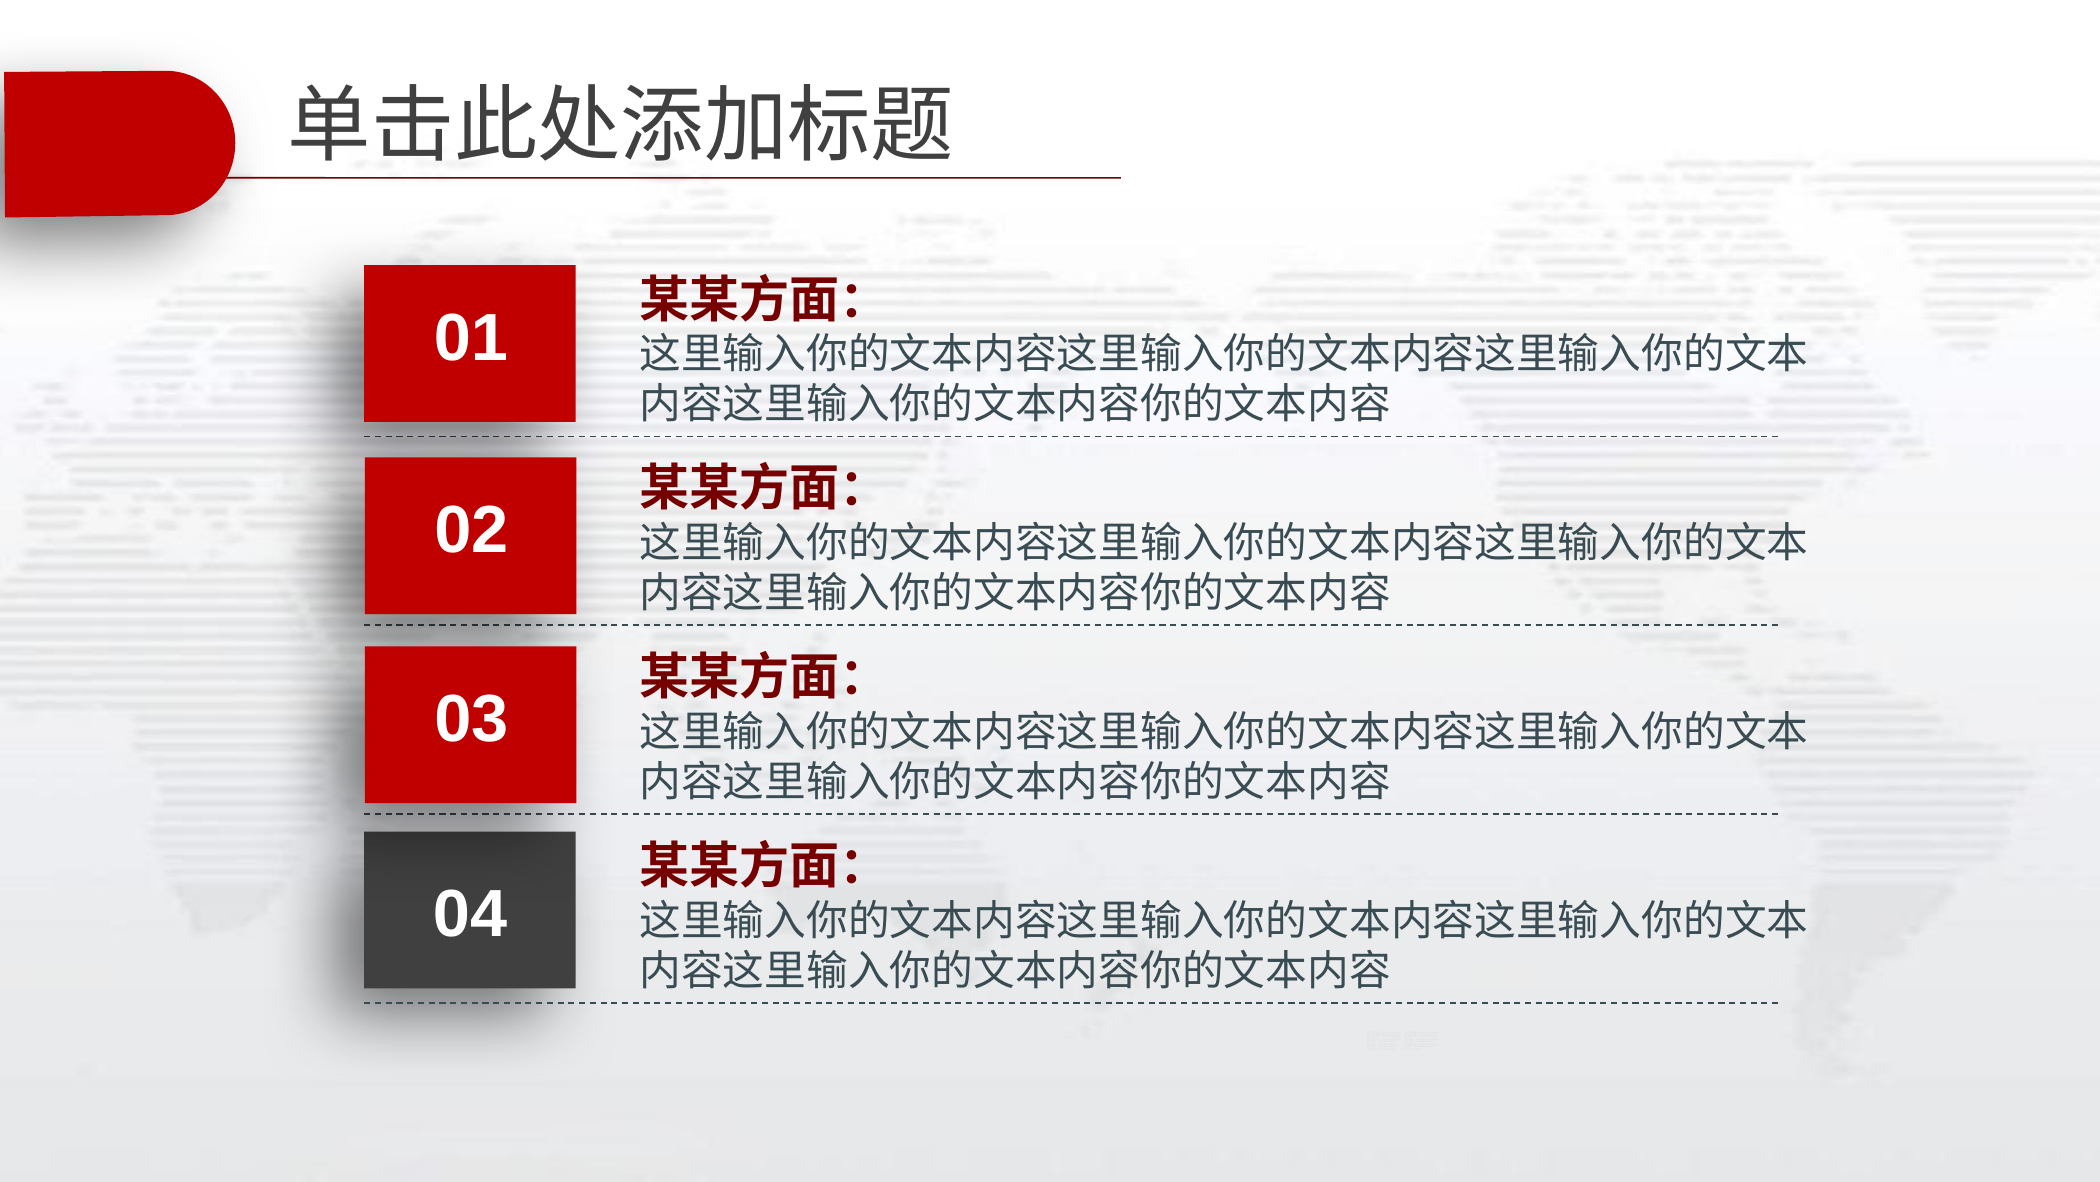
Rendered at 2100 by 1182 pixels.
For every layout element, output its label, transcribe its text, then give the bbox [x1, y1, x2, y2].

text_box 某某方面： 这里输入你的文本内容这里输入你的文本内容这里输入你的文本内容这里输入你的文本内容你的文本内容 [624, 637, 1842, 813]
title 单击此处添加标题 [270, 47, 1691, 196]
text_box 某某方面： 这里输入你的文本内容这里输入你的文本内容这里输入你的文本内容这里输入你的文本内容你的文本内容 [624, 826, 1842, 1002]
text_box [363, 264, 576, 423]
picture [0, 0, 2100, 1182]
text_box 某某方面： 这里输入你的文本内容这里输入你的文本内容这里输入你的文本内容这里输入你的文本内容你的文本内容 [624, 259, 1842, 435]
text_box 某某方面： 这里输入你的文本内容这里输入你的文本内容这里输入你的文本内容这里输入你的文本内容你的文本内容 [624, 448, 1842, 624]
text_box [364, 646, 577, 804]
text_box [364, 457, 577, 615]
text_box 04 [362, 844, 578, 991]
